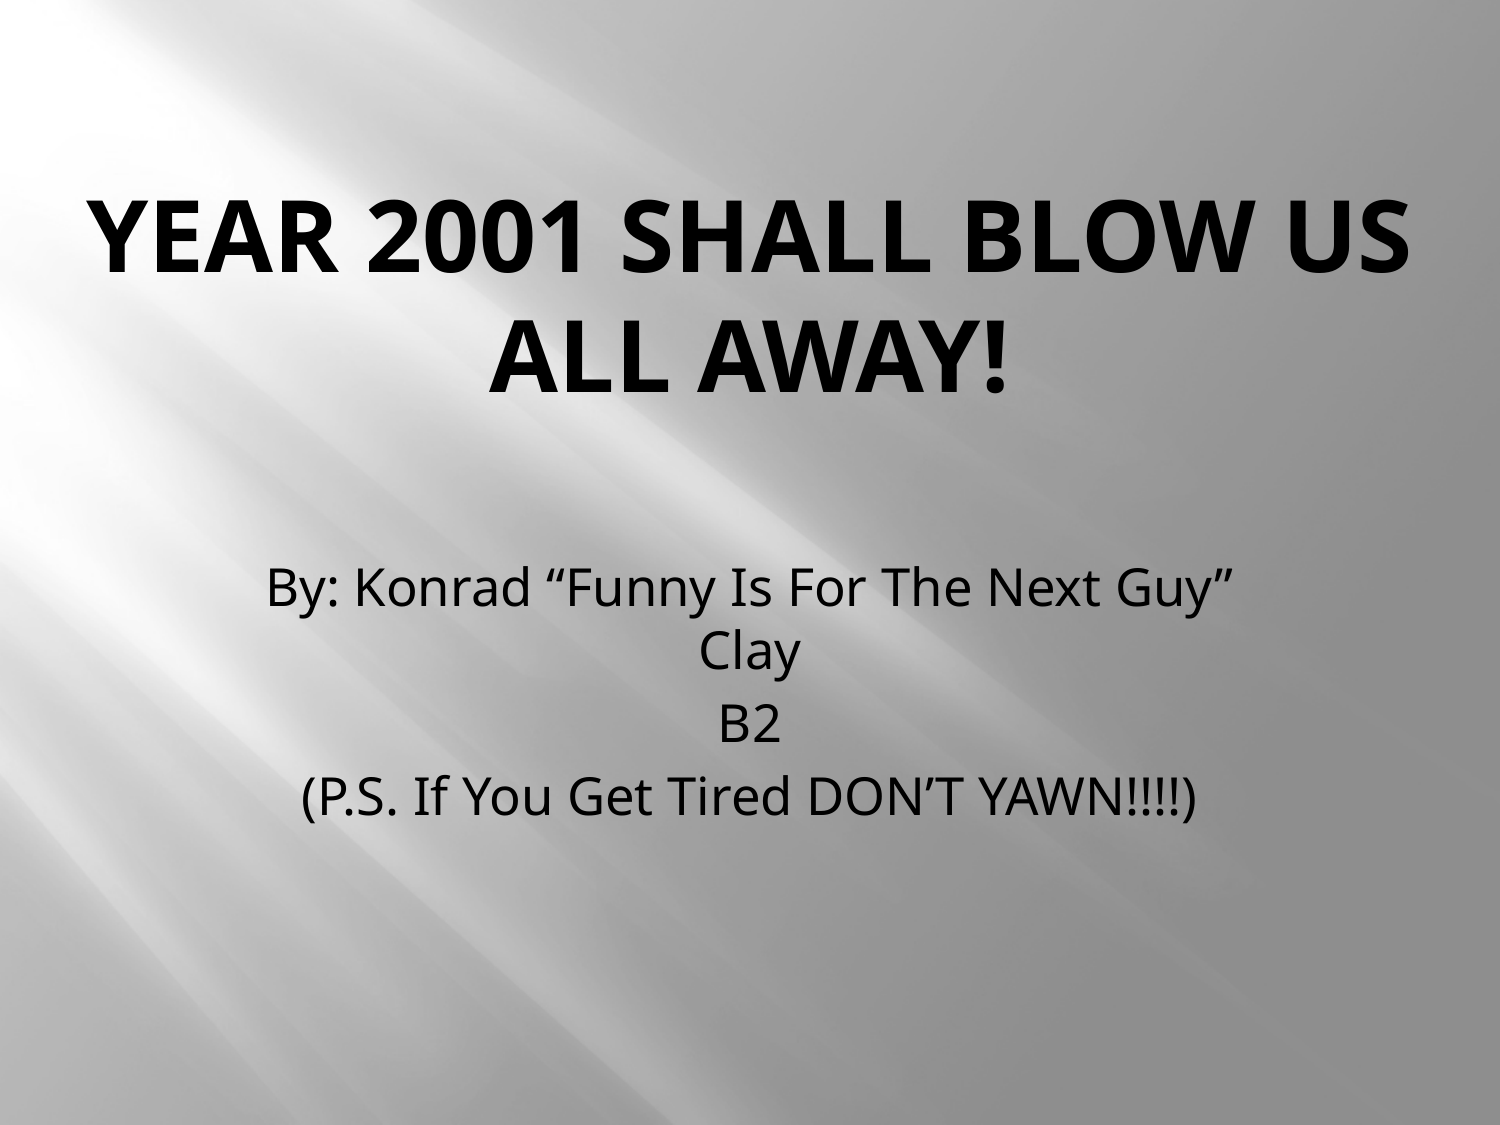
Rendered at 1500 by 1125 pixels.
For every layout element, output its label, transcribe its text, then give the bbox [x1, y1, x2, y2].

title Year 2001 shall blow us all away! [75, 112, 1425, 413]
subtitle By: Konrad “Funny Is For The Next Guy” Clay B2 (P.S. If You Get Tired DON’T YAWN!!!!) [225, 546, 1275, 834]
